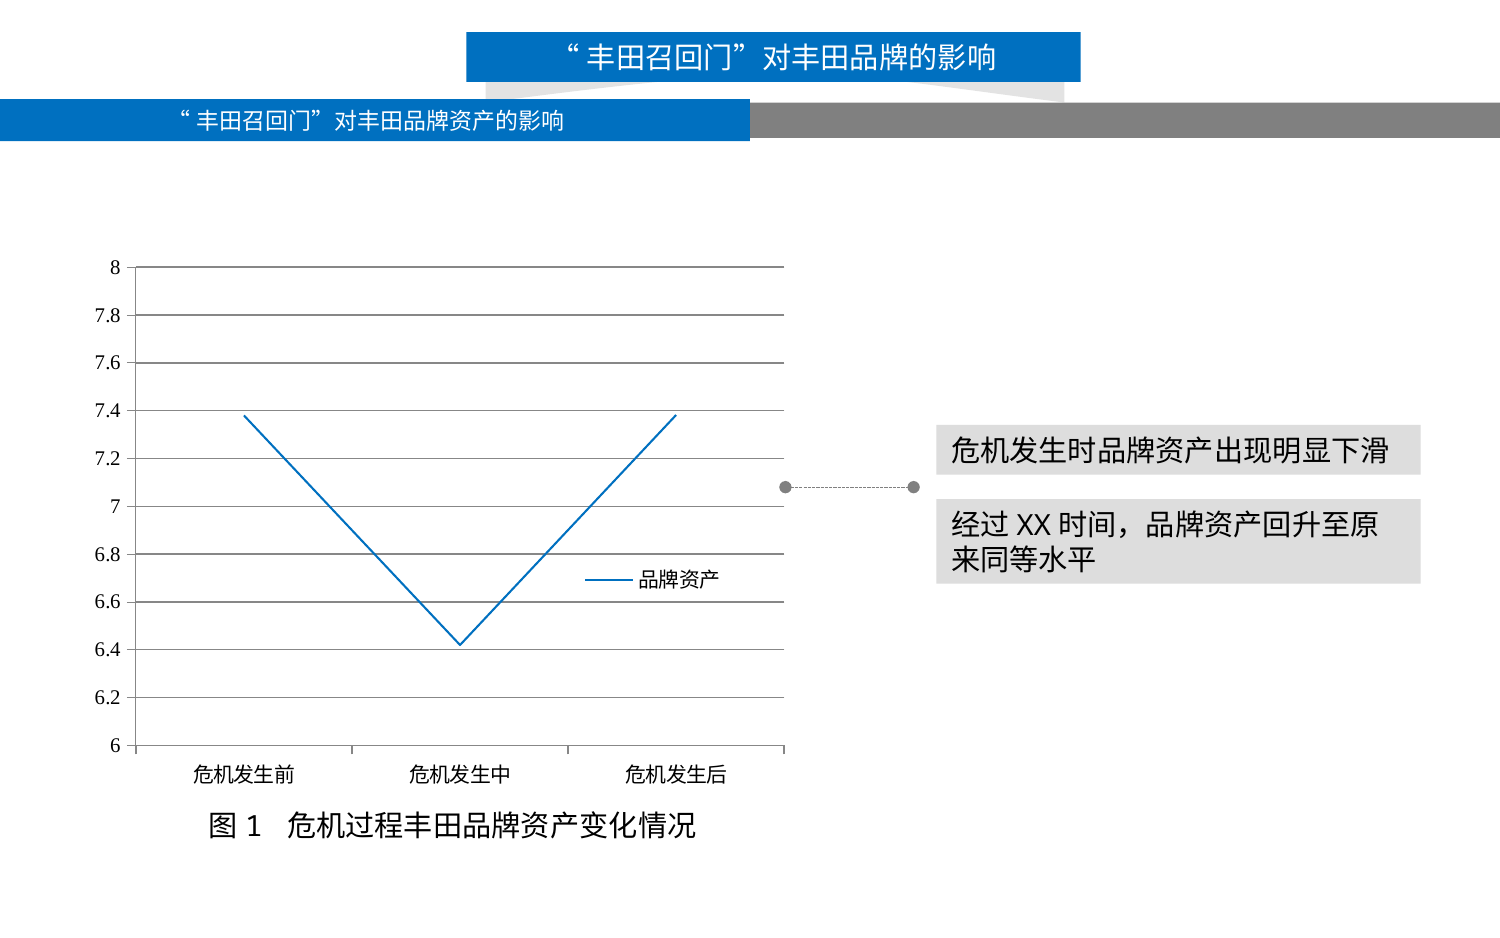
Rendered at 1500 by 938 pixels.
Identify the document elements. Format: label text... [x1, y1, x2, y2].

text_box “丰田召回门”对丰田品牌资产的影响 [0, 99, 750, 142]
text_box [750, 102, 1500, 138]
text_box 经过XX时间，品牌资产回升至原来同等水平 [966, 499, 1421, 584]
chart [76, 244, 963, 800]
text_box 图1 危机过程丰田品牌资产变化情况 [193, 808, 712, 850]
text_box 危机发生时品牌资产出现明显下滑 [966, 424, 1421, 475]
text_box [466, 31, 1081, 103]
